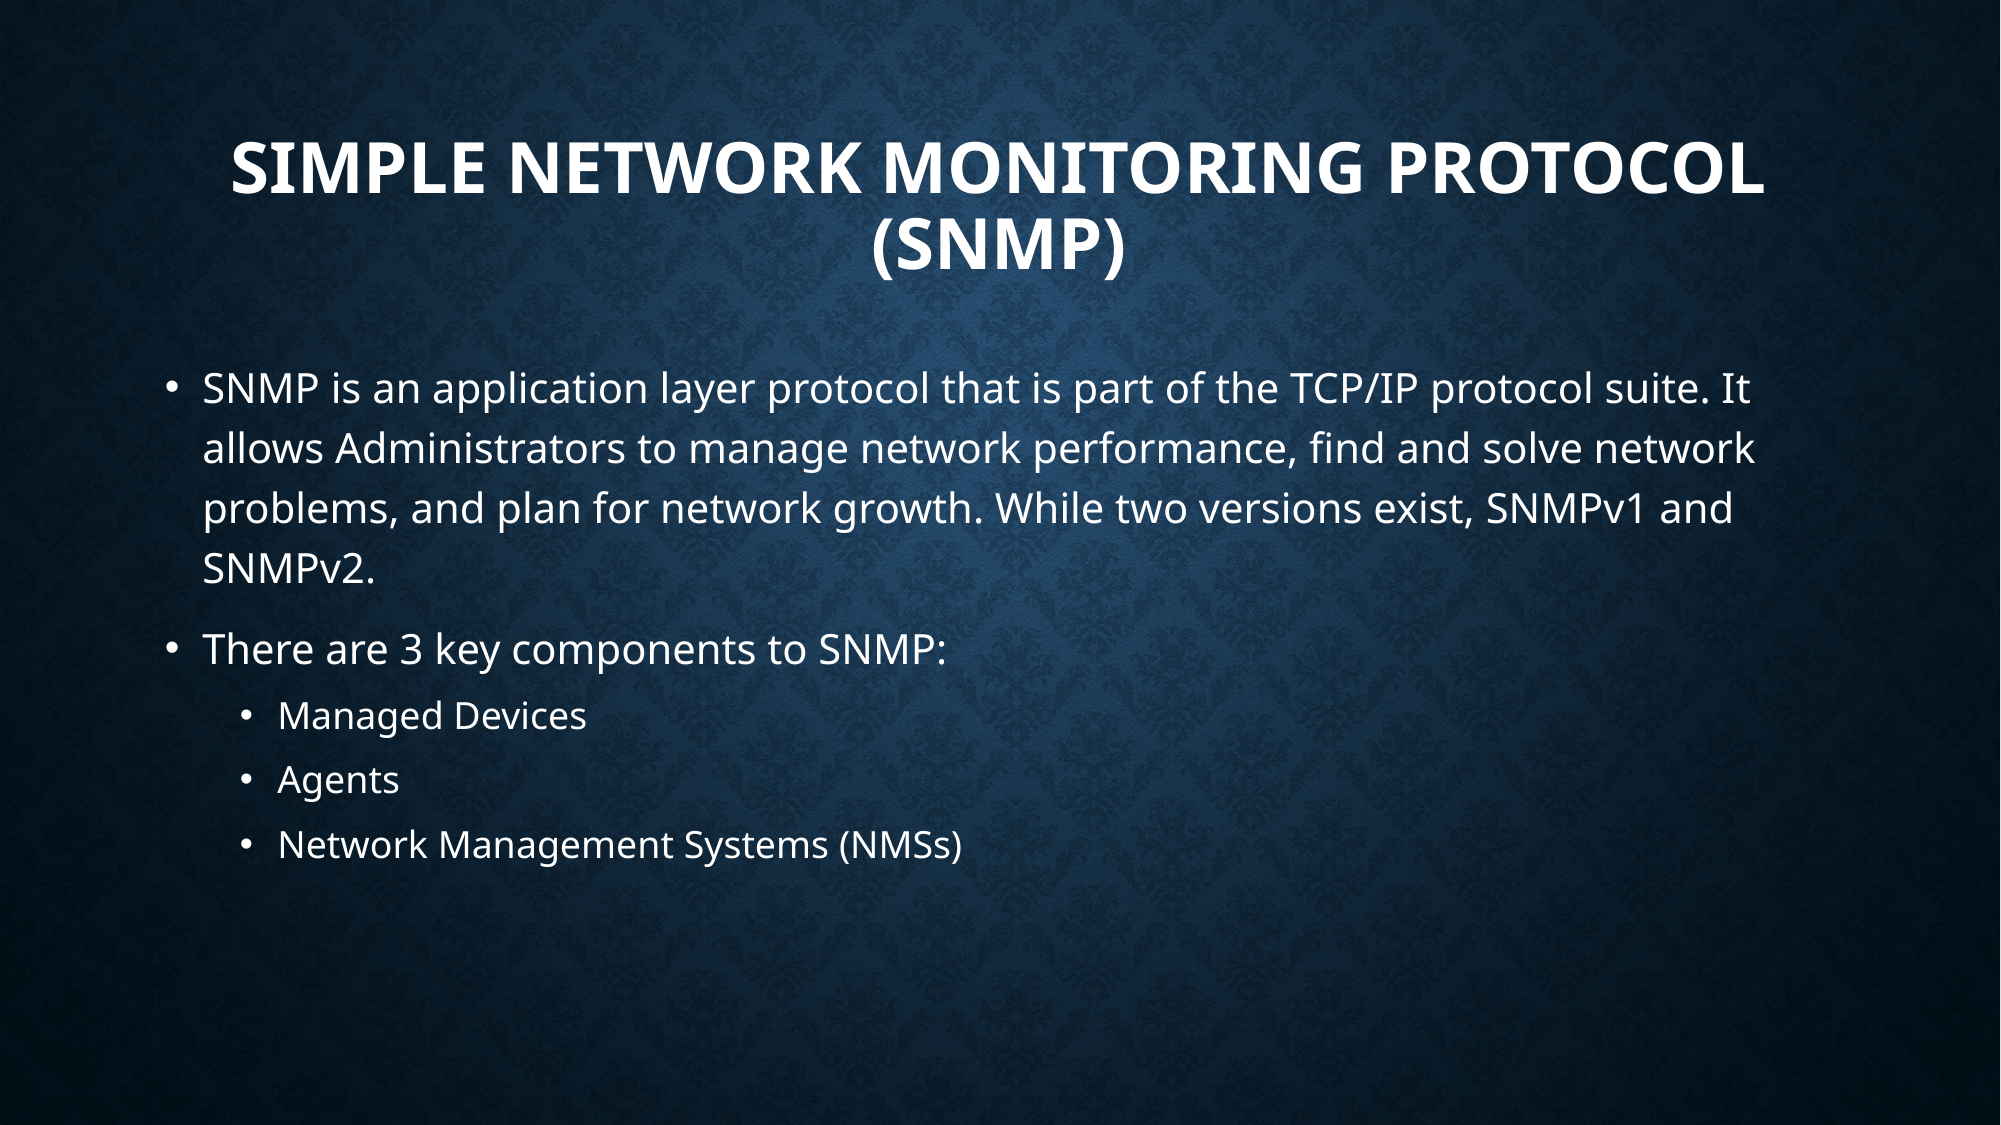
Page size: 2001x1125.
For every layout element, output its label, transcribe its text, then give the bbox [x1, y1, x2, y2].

title Simple Network Monitoring Protocol (SNMP) [149, 99, 1849, 318]
list SNMP is an application layer protocol that is part of the TCP/IP protocol suite. It allows Administrators to manage network performance, find and solve network problems, and plan for network growth. While two versions exist, SNMPv1 and SNMPv2. There are 3 key components to SNMP: Managed Devices Agents Network Management Systems (NMSs) [149, 343, 1849, 950]
